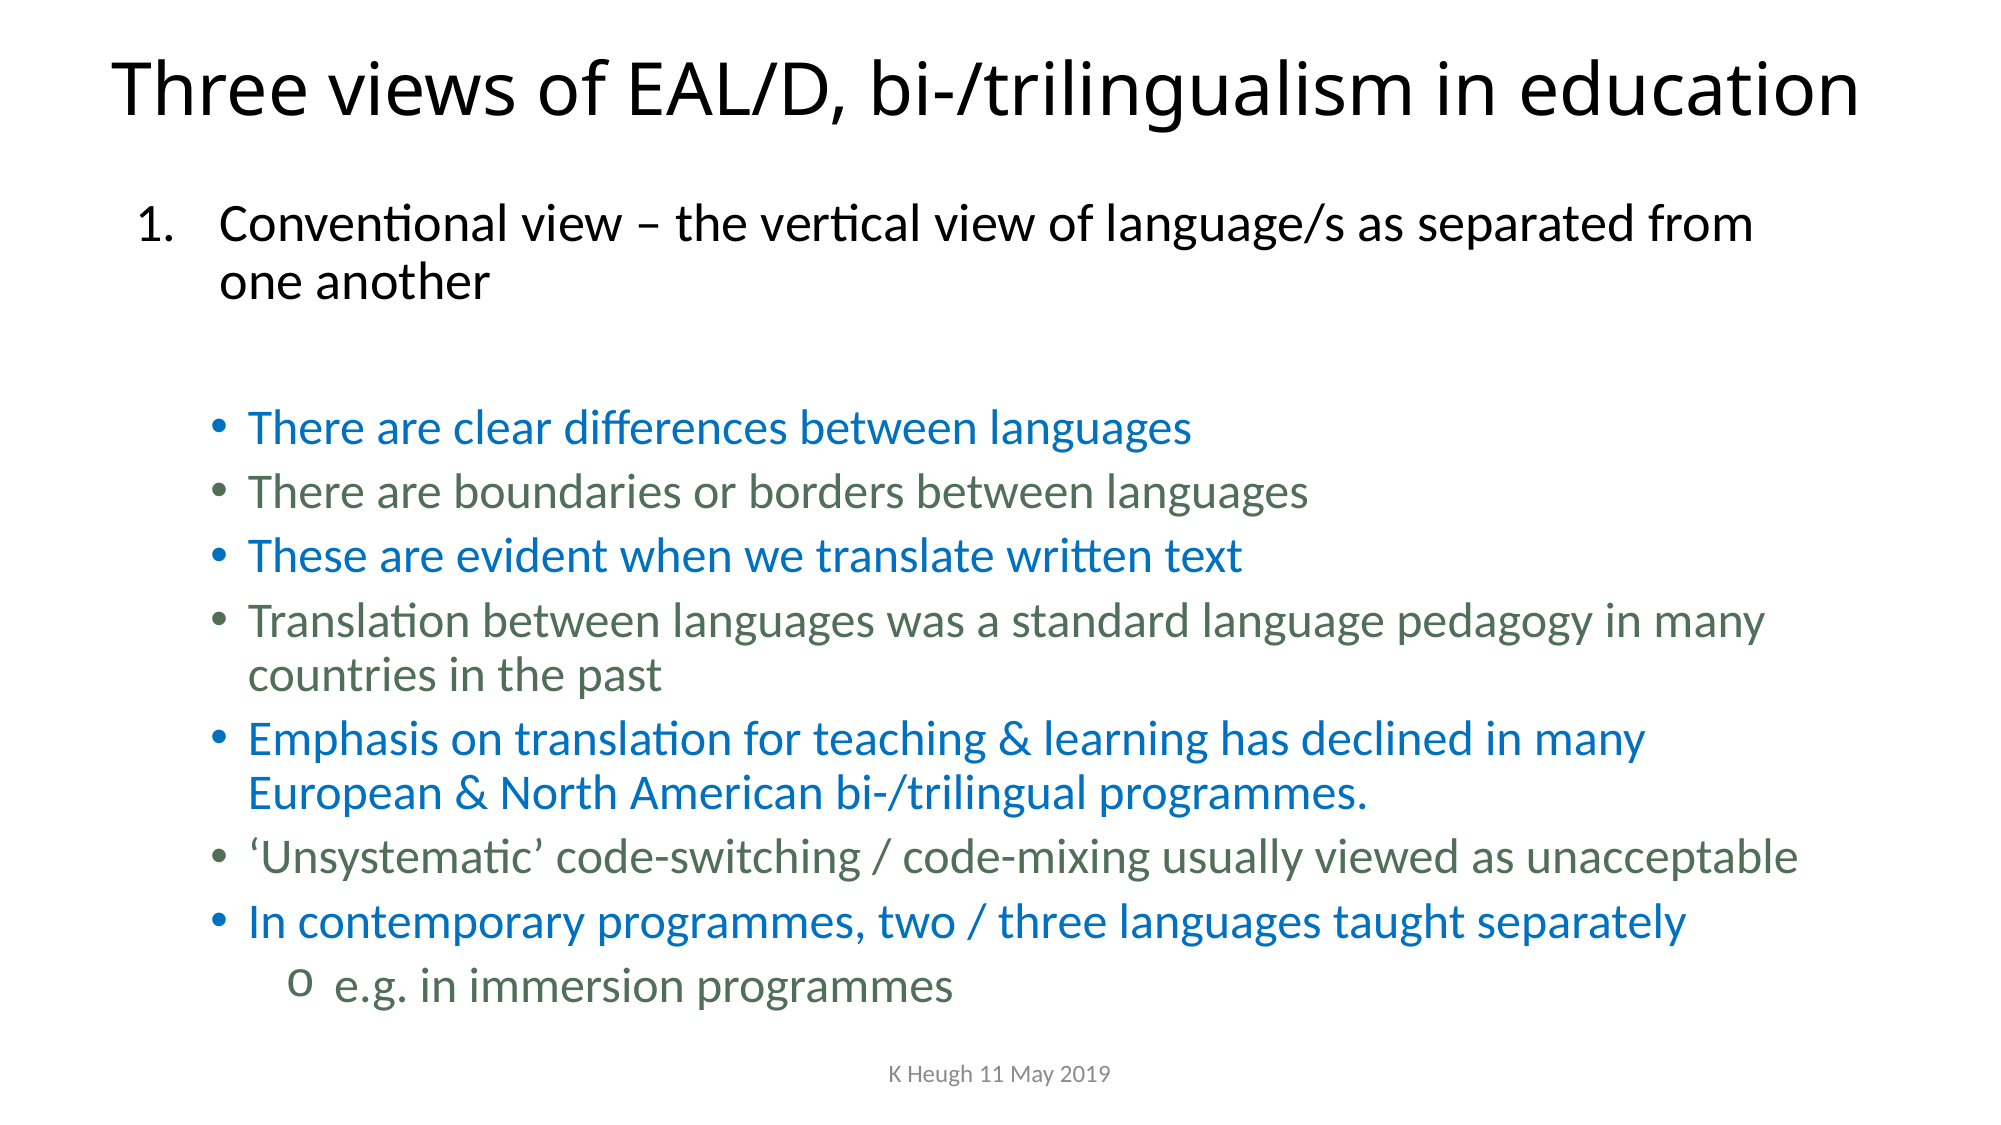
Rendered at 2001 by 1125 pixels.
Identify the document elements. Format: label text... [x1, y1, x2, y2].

title Three views of EAL/D, bi-/trilingualism in education [96, 33, 1883, 150]
footer K Heugh 11 May 2019 [662, 1042, 1338, 1103]
list Conventional view – the vertical view of language/s as separated from one another There are clear differences between languages There are boundaries or borders between languages These are evident when we translate written text Translation between languages was a standard language pedagogy in many countries in the past Emphasis on translation for teaching & learning has declined in many European & North American bi-/trilingual programmes. ‘Unsystematic’ code-switching / code-mixing usually viewed as unacceptable In contemporary programmes, two / three languages taught separately e.g. in immersion programmes [120, 186, 1866, 1087]
